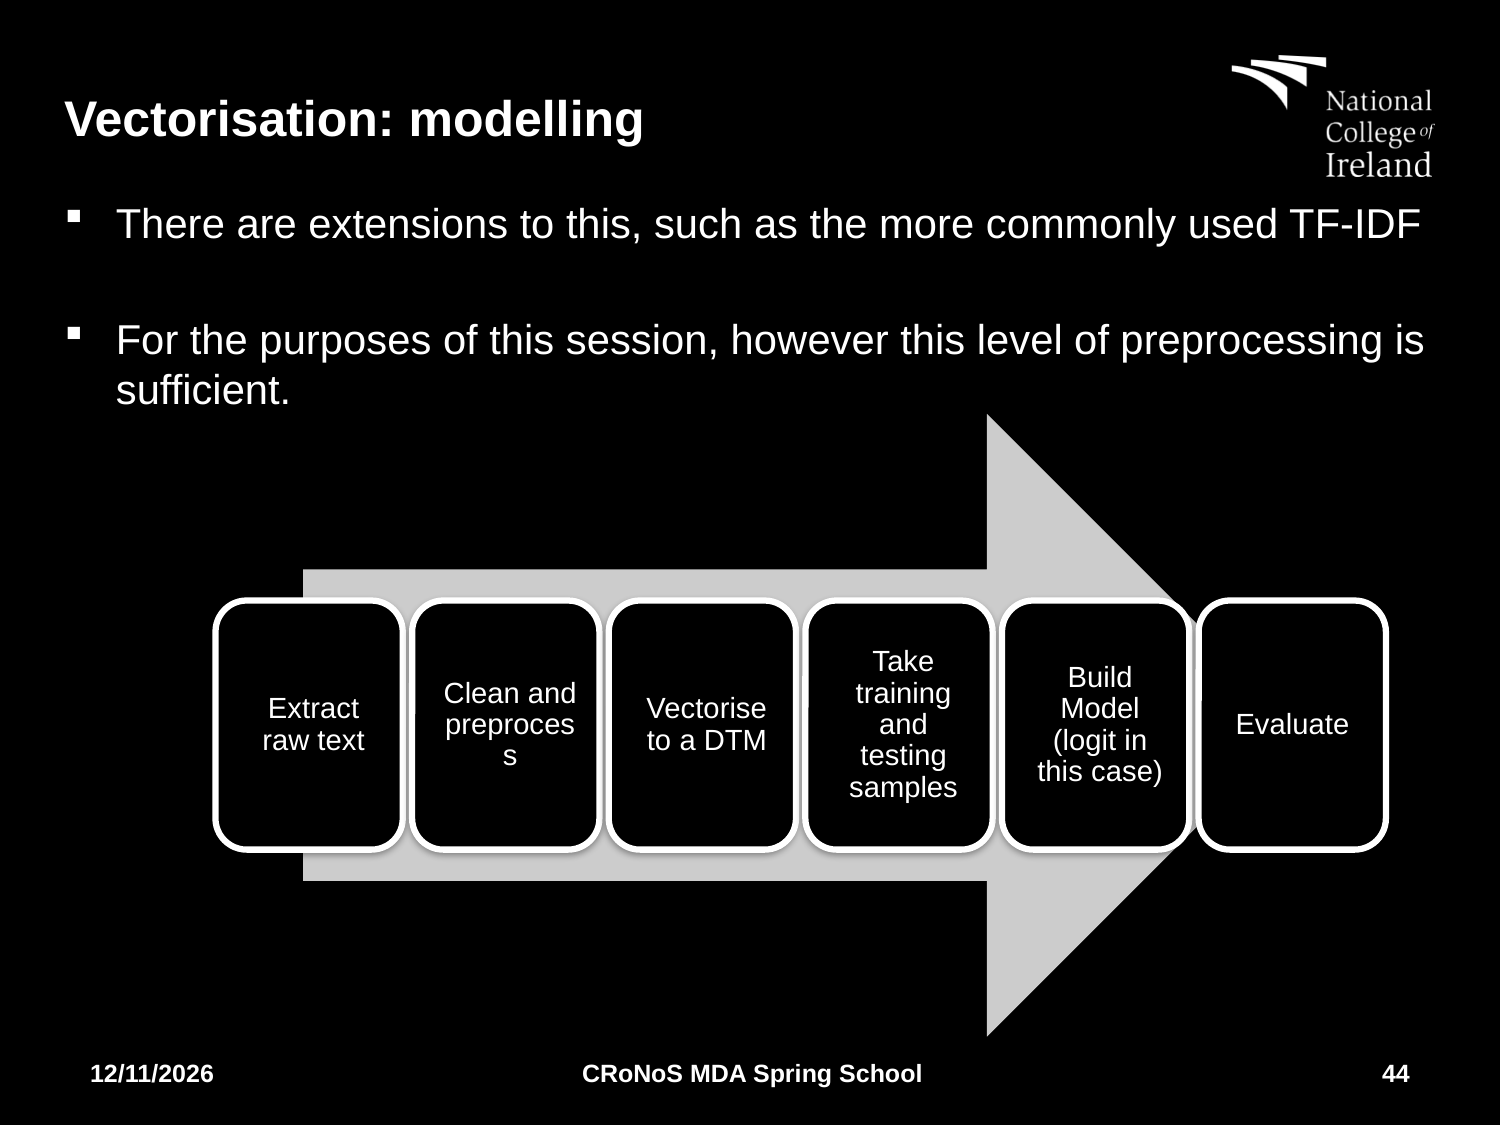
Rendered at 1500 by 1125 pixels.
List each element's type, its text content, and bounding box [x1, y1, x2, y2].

slide_number 44 [1074, 1042, 1425, 1103]
title Vectorisation: modelling [63, 54, 1199, 148]
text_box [214, 413, 1387, 1037]
footer CRoNoS MDA Spring School [458, 1046, 1047, 1103]
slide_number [75, 1042, 425, 1103]
picture [1231, 54, 1436, 178]
list There are extensions to this, such as the more commonly used TF-IDF For the purposes of this session, however this level of preprocessing is sufficient. [64, 196, 1436, 1000]
